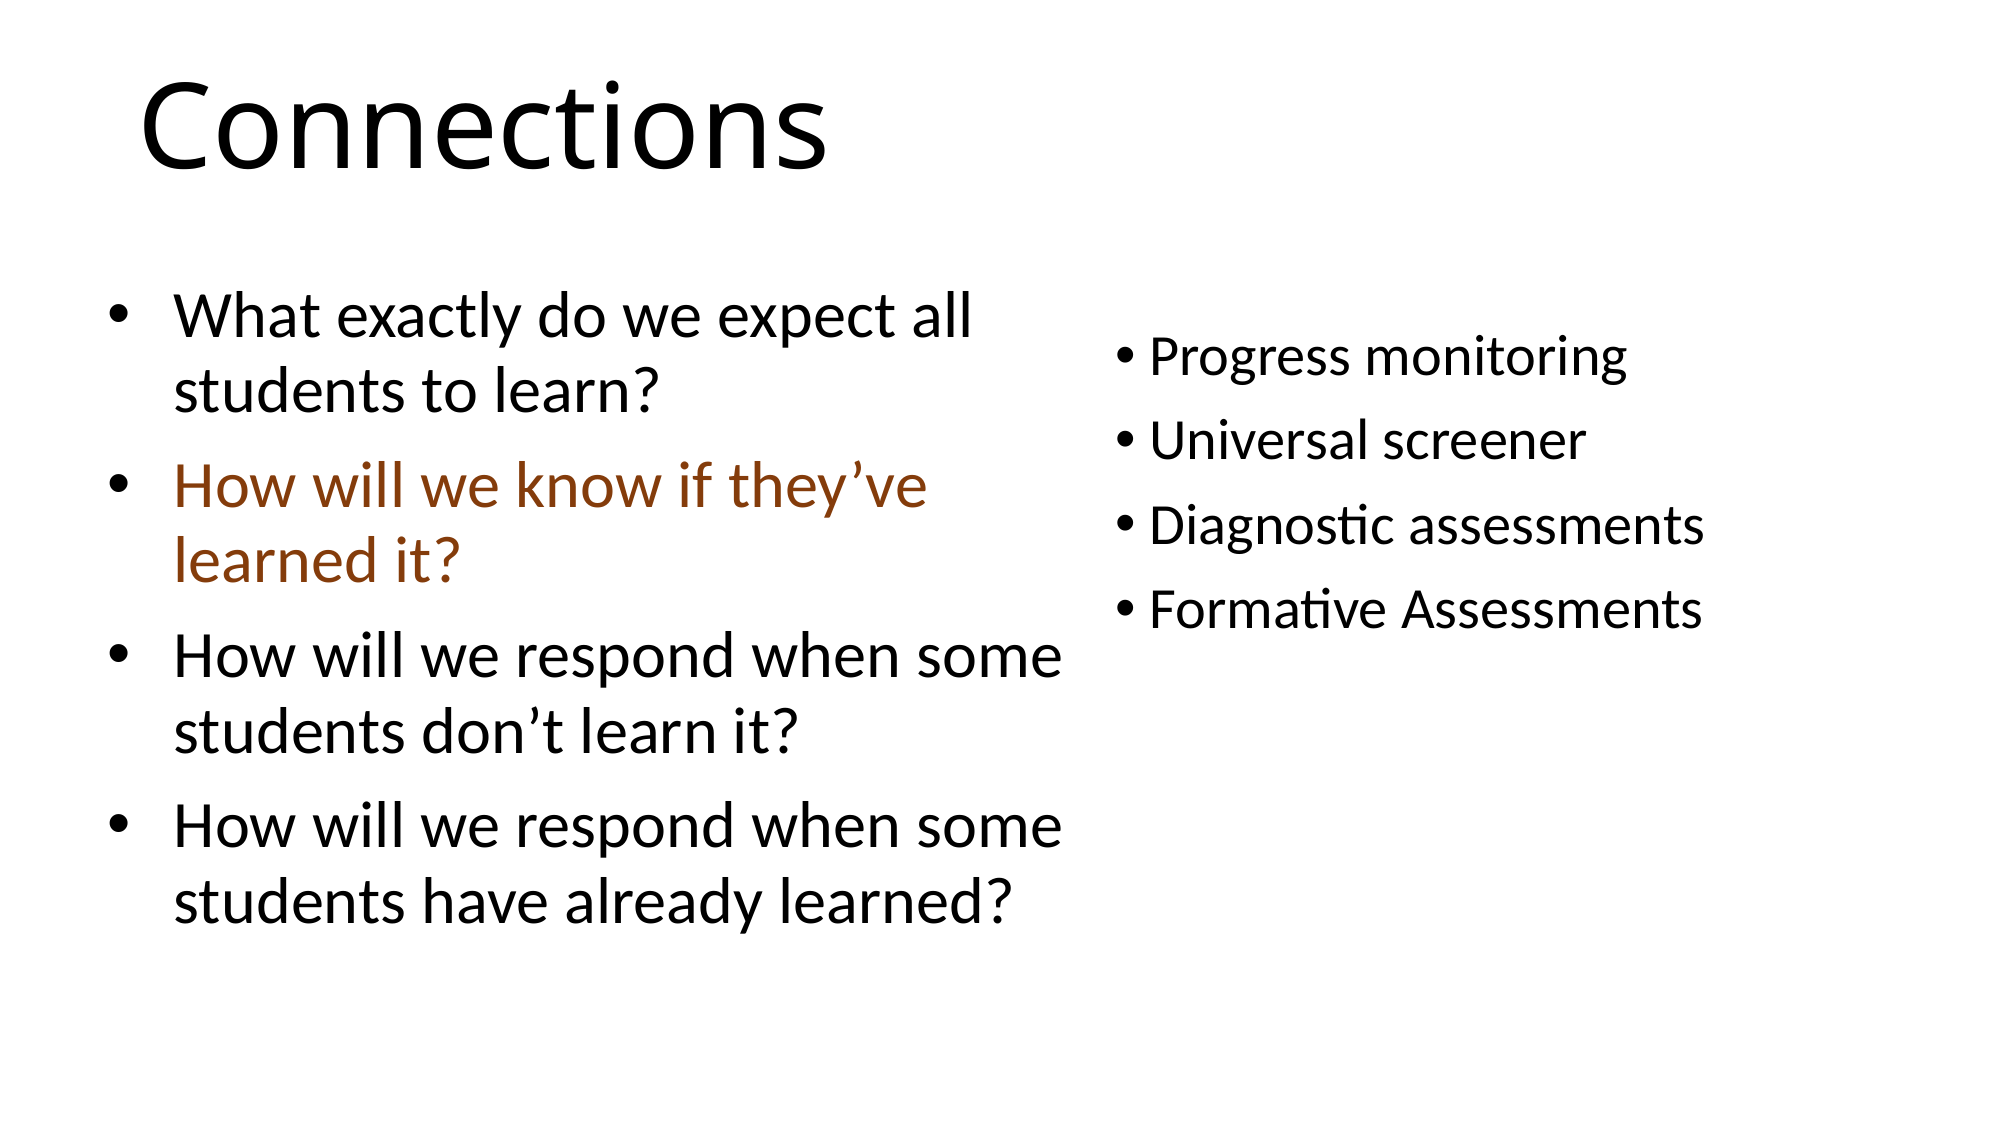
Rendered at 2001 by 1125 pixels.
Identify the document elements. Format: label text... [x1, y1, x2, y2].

list What exactly do we expect all students to learn? How will we know if they’ve learned it? How will we respond when some students don’t learn it? How will we respond when some students have already learned? [85, 269, 1082, 957]
title Connections [137, 59, 1863, 278]
list Progress monitoring Universal screener Diagnostic assessments Formative Assessments [1100, 315, 2000, 653]
